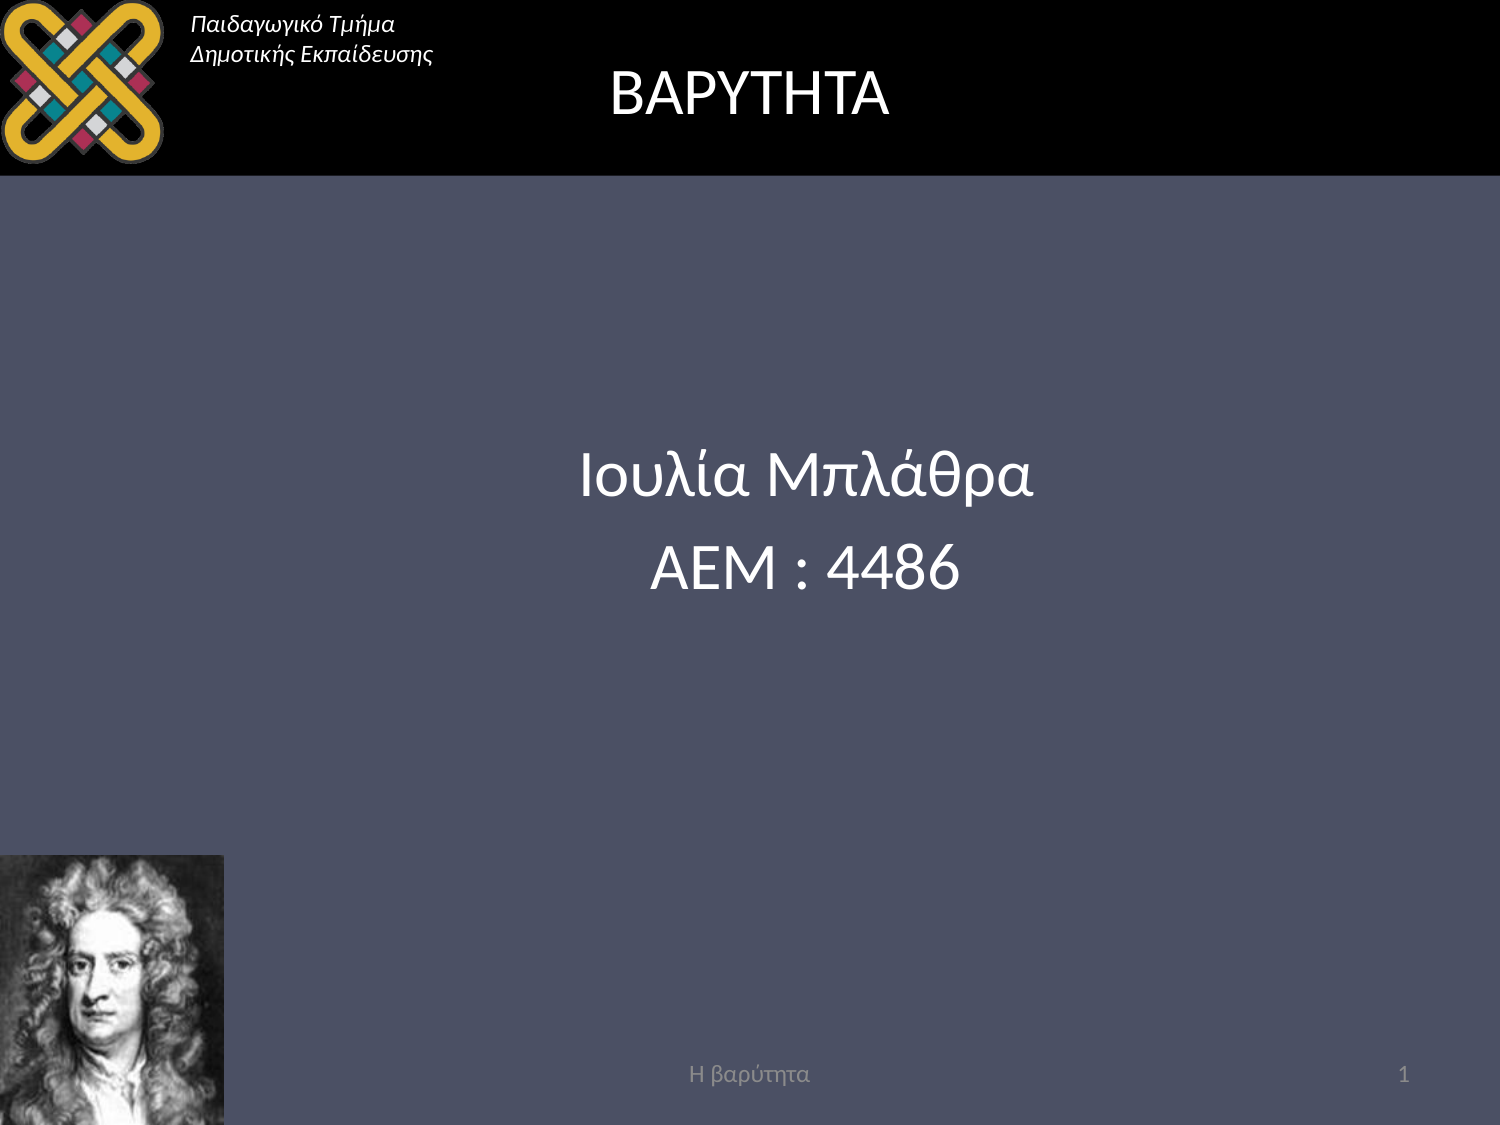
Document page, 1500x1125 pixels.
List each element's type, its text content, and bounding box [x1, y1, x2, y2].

picture [0, 0, 165, 165]
picture [0, 855, 224, 1125]
footer Η βαρύτητα [512, 1042, 988, 1103]
title ΒΑΡΥΤΗΤΑ [0, 0, 1500, 176]
slide_number 1 [1074, 1042, 1425, 1103]
text_box Παιδαγωγικό Τμήμα Δημοτικής Εκπαίδευσης [175, 0, 481, 75]
subtitle Ιουλία Μπλάθρα ΑΕΜ : 4486 [281, 421, 1332, 710]
